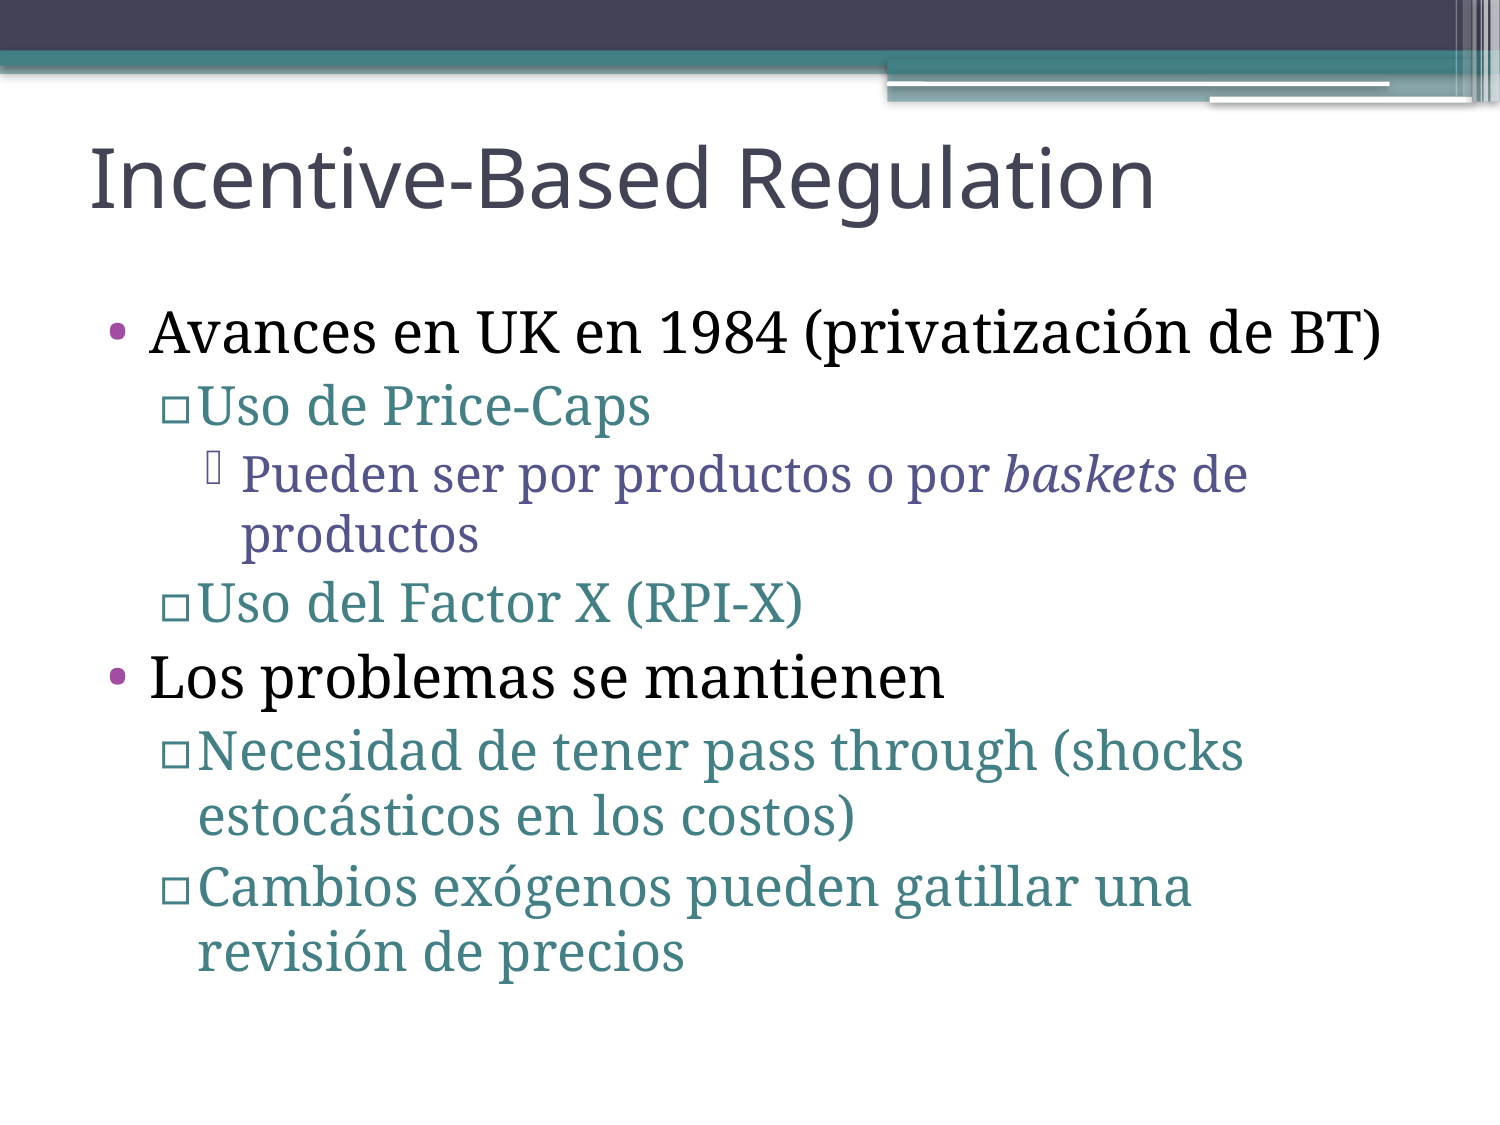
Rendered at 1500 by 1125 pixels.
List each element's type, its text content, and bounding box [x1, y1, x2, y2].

title Incentive-Based Regulation [75, 87, 1425, 263]
list Avances en UK en 1984 (privatización de BT) Uso de Price-Caps Pueden ser por productos o por baskets de productos Uso del Factor X (RPI-X) Los problemas se mantienen Necesidad de tener pass through (shocks estocásticos en los costos) Cambios exógenos pueden gatillar una revisión de precios [75, 287, 1425, 1004]
